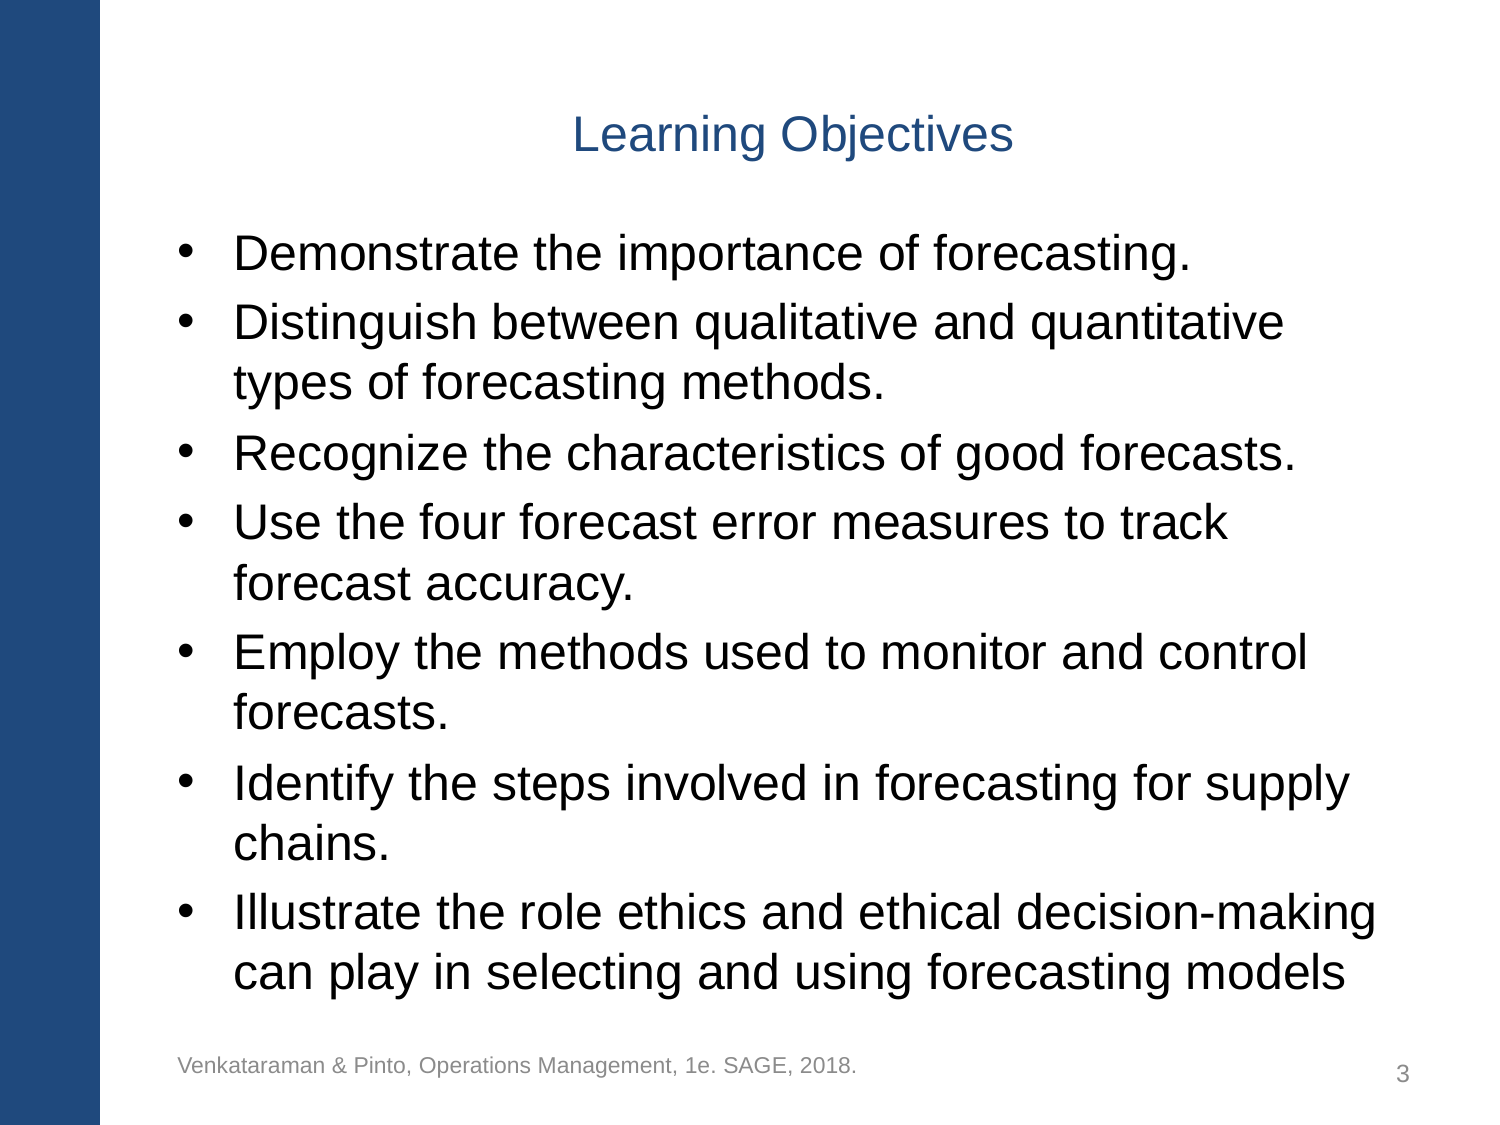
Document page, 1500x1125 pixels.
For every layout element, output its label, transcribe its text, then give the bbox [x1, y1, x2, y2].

slide_number 3 [1350, 1042, 1425, 1103]
title Learning Objectives [162, 37, 1425, 212]
list Demonstrate the importance of forecasting. Distinguish between qualitative and quantitative types of forecasting methods. Recognize the characteristics of good forecasts. Use the four forecast error measures to track forecast accuracy. Employ the methods used to monitor and control forecasts. Identify the steps involved in forecasting for supply chains. Illustrate the role ethics and ethical decision-making can play in selecting and using forecasting models [162, 212, 1425, 1025]
footer Venkataraman & Pinto, Operations Management, 1e. SAGE, 2018. [162, 1042, 1313, 1103]
